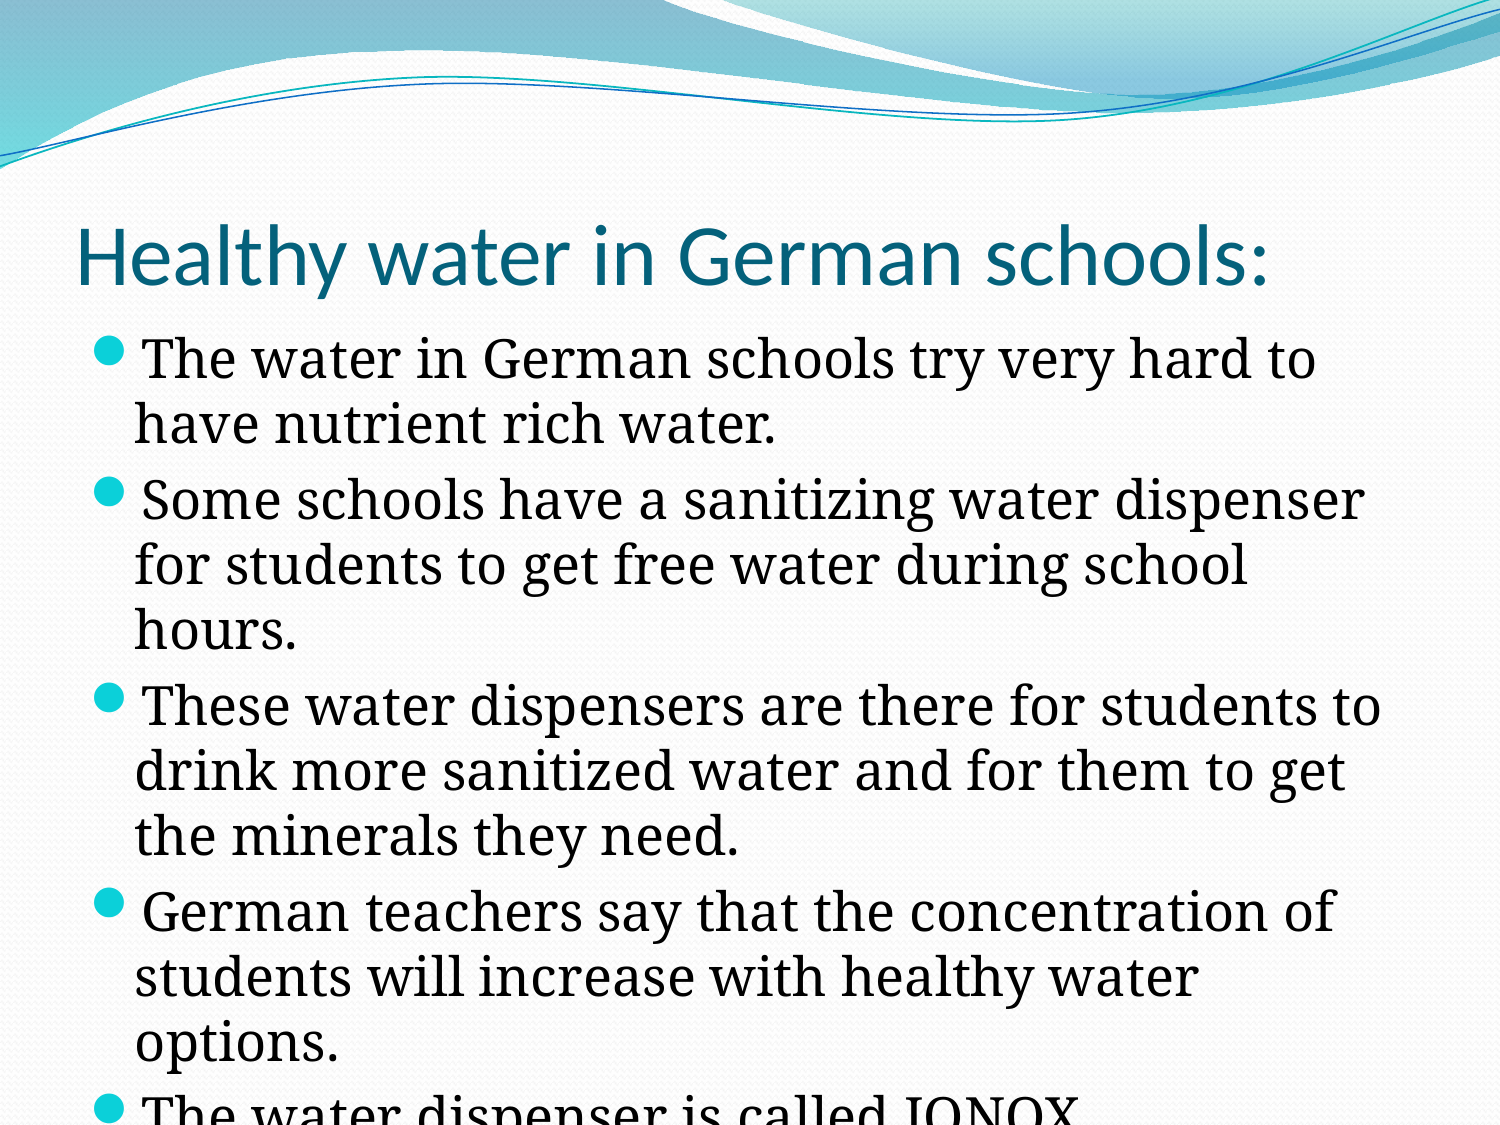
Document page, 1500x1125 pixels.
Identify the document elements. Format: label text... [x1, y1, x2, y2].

title Healthy water in German schools: [75, 115, 1425, 303]
list The water in German schools try very hard to have nutrient rich water. Some schools have a sanitizing water dispenser for students to get free water during school hours. These water dispensers are there for students to drink more sanitized water and for them to get the minerals they need. German teachers say that the concentration of students will increase with healthy water options. The water dispenser is called IONOX. [75, 317, 1425, 1038]
